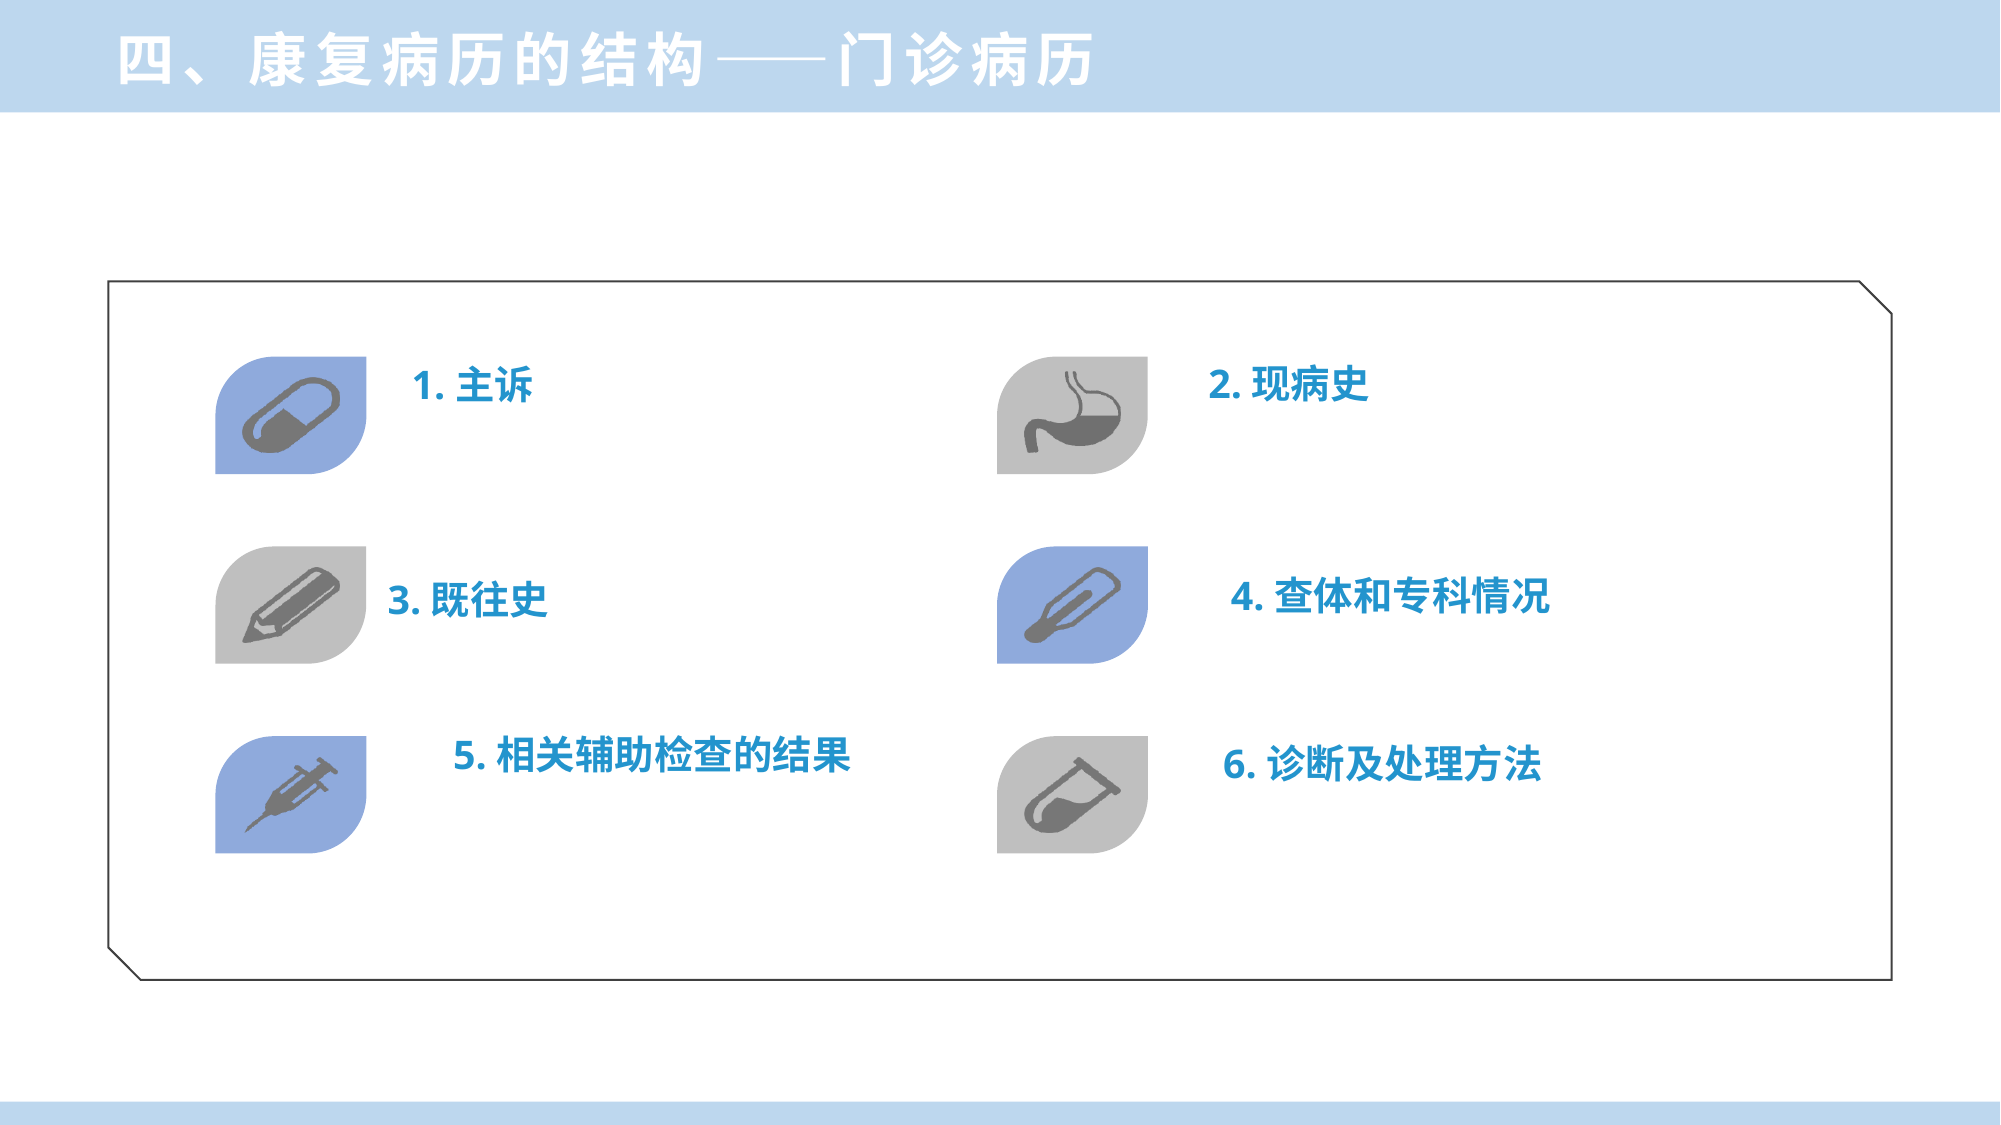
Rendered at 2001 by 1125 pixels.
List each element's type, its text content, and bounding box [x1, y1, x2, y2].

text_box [215, 352, 1617, 854]
text_box [107, 280, 1893, 981]
text_box 四、康复病历的结构——门诊病历 [78, 15, 1133, 101]
